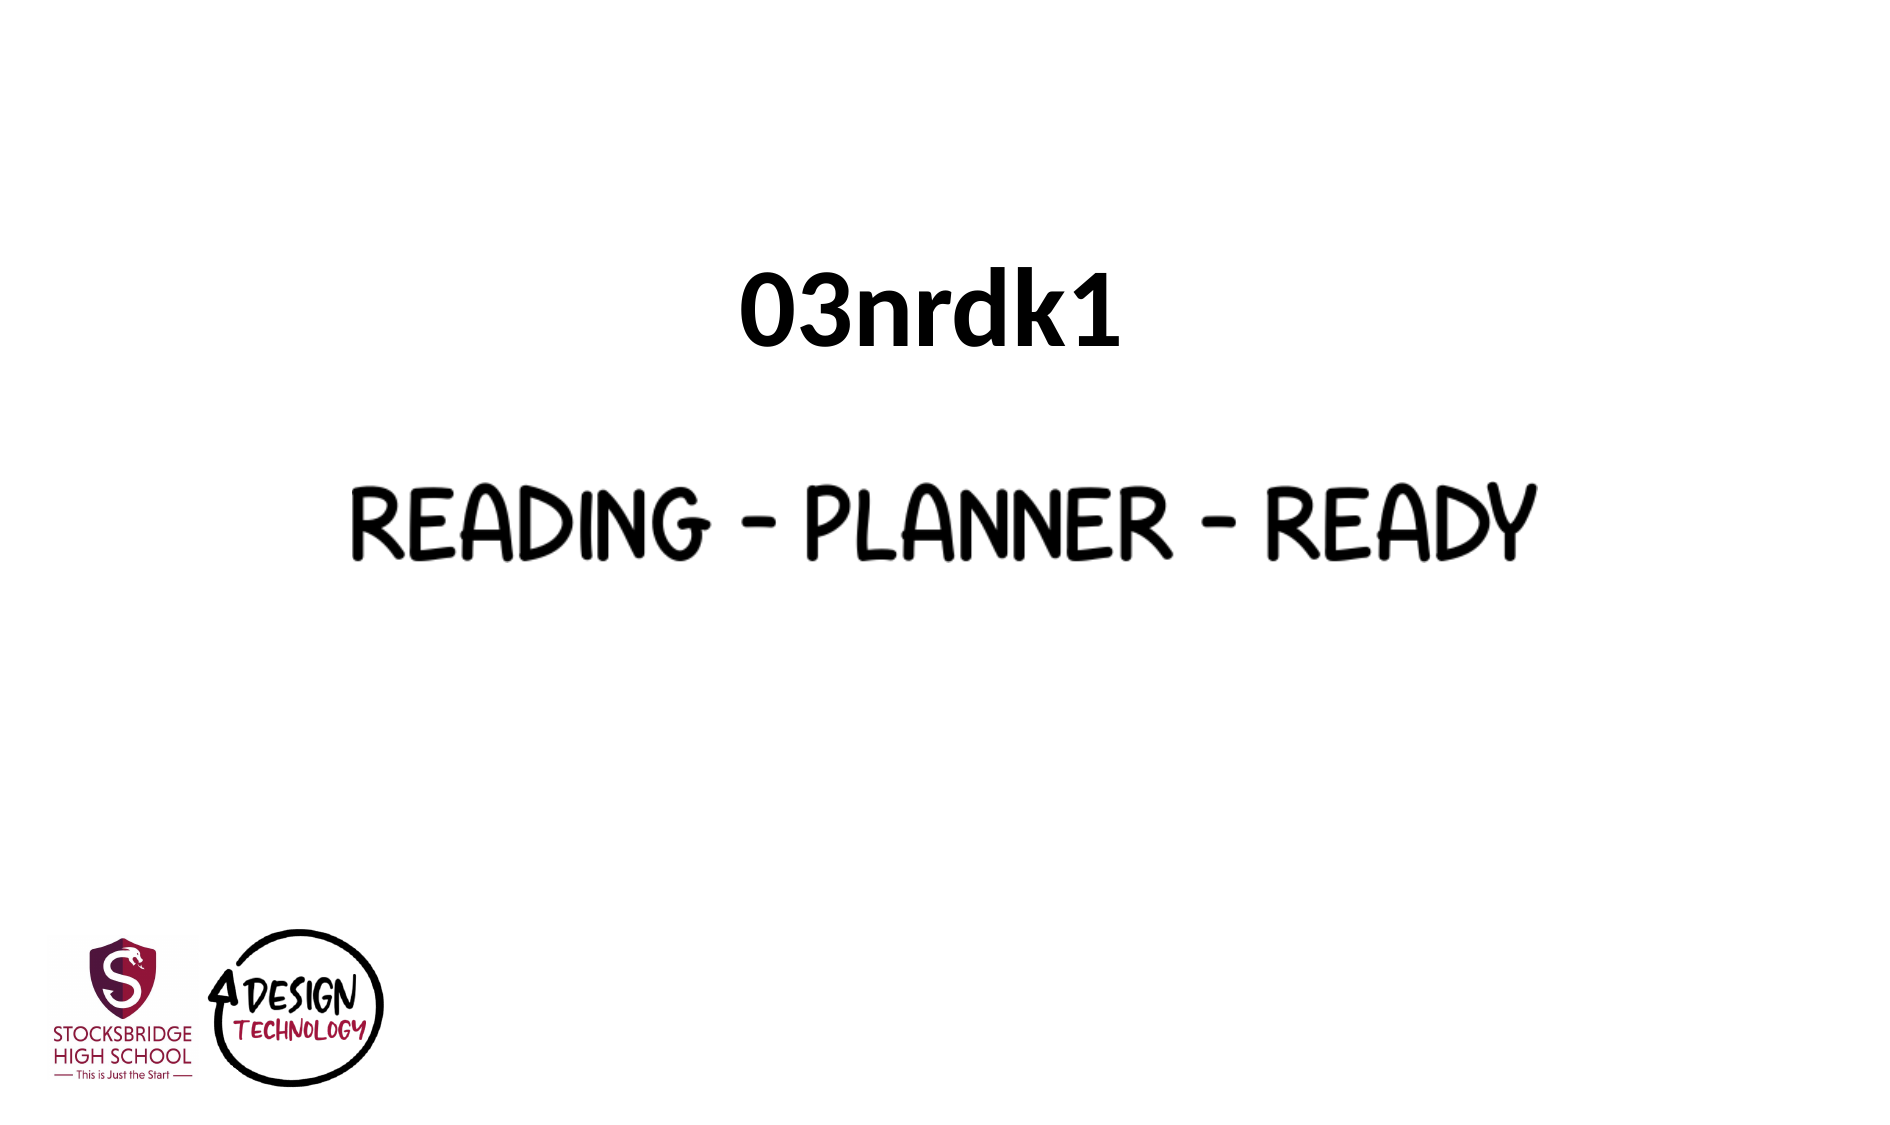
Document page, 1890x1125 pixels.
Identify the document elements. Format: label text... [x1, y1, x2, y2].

picture [47, 893, 414, 1125]
picture [352, 481, 1538, 563]
text_box 03nrdk1 [724, 91, 1510, 376]
